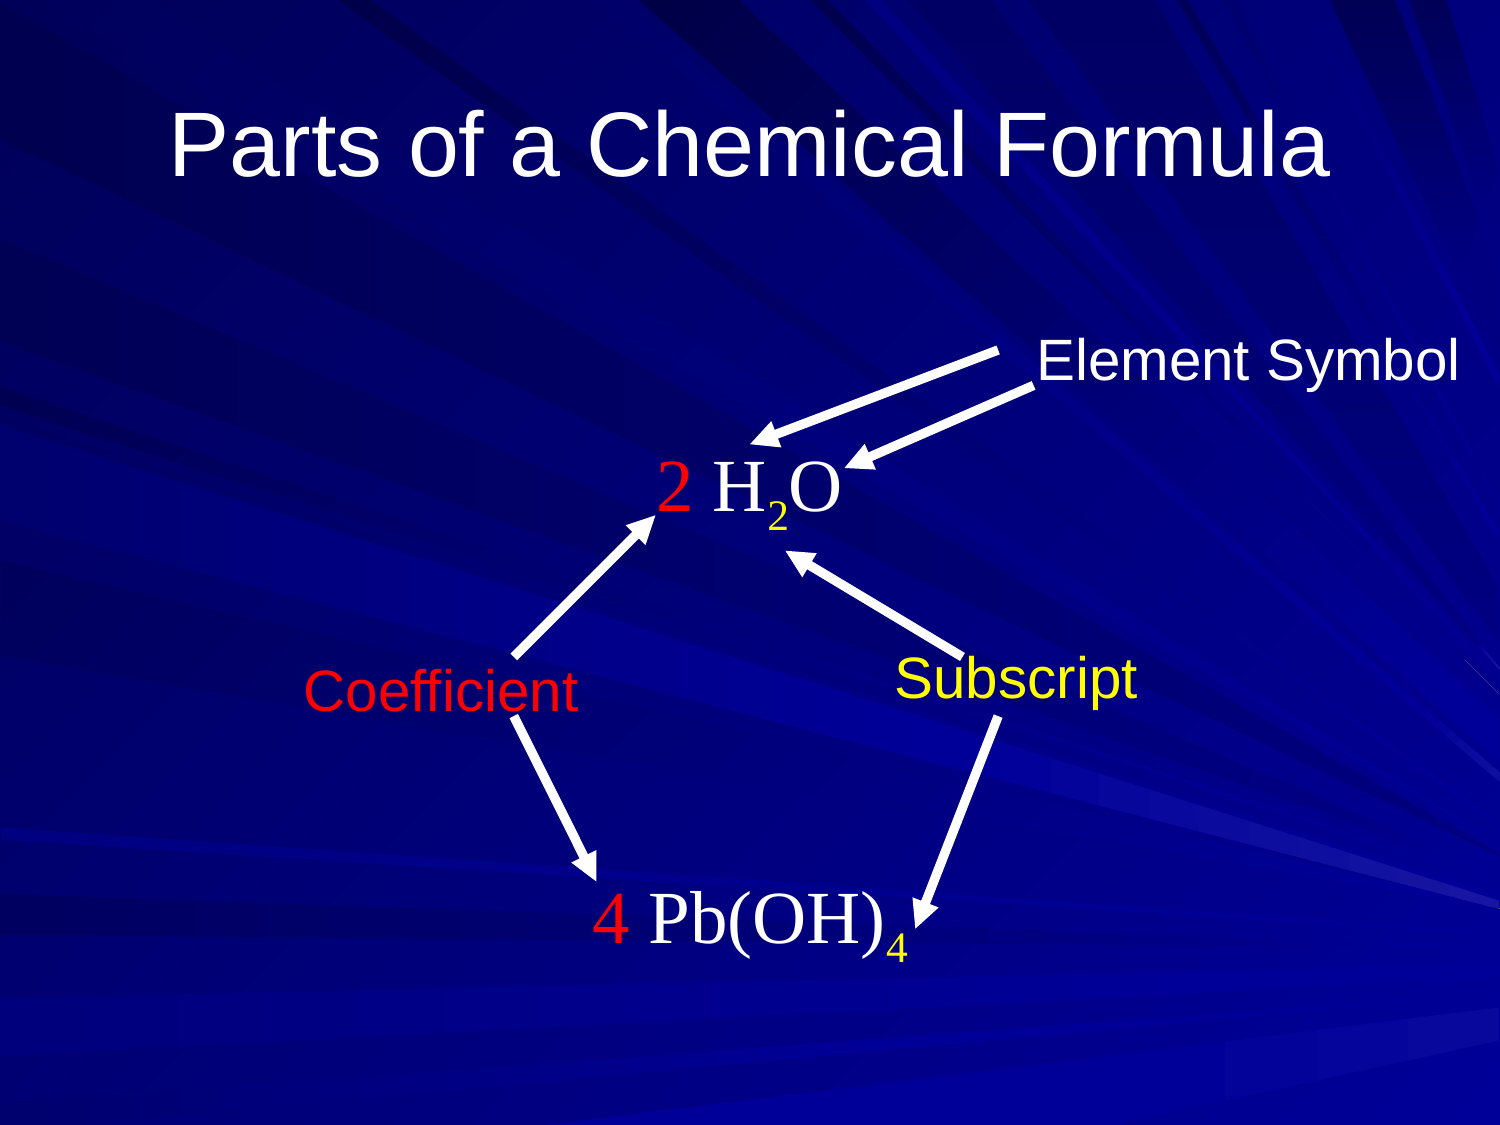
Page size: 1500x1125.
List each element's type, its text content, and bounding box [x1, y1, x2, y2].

text_box [750, 349, 999, 446]
list 2 H2O 4 Pb(OH)4 [74, 262, 1426, 1006]
text_box Element Symbol [1021, 314, 1500, 400]
text_box [520, 730, 597, 882]
text_box [914, 718, 998, 929]
text_box Coefficient [289, 645, 656, 730]
text_box [785, 550, 923, 633]
text_box Subscript [879, 633, 1187, 718]
text_box [525, 515, 656, 645]
title Parts of a Chemical Formula [74, 45, 1426, 234]
text_box [844, 390, 1021, 469]
